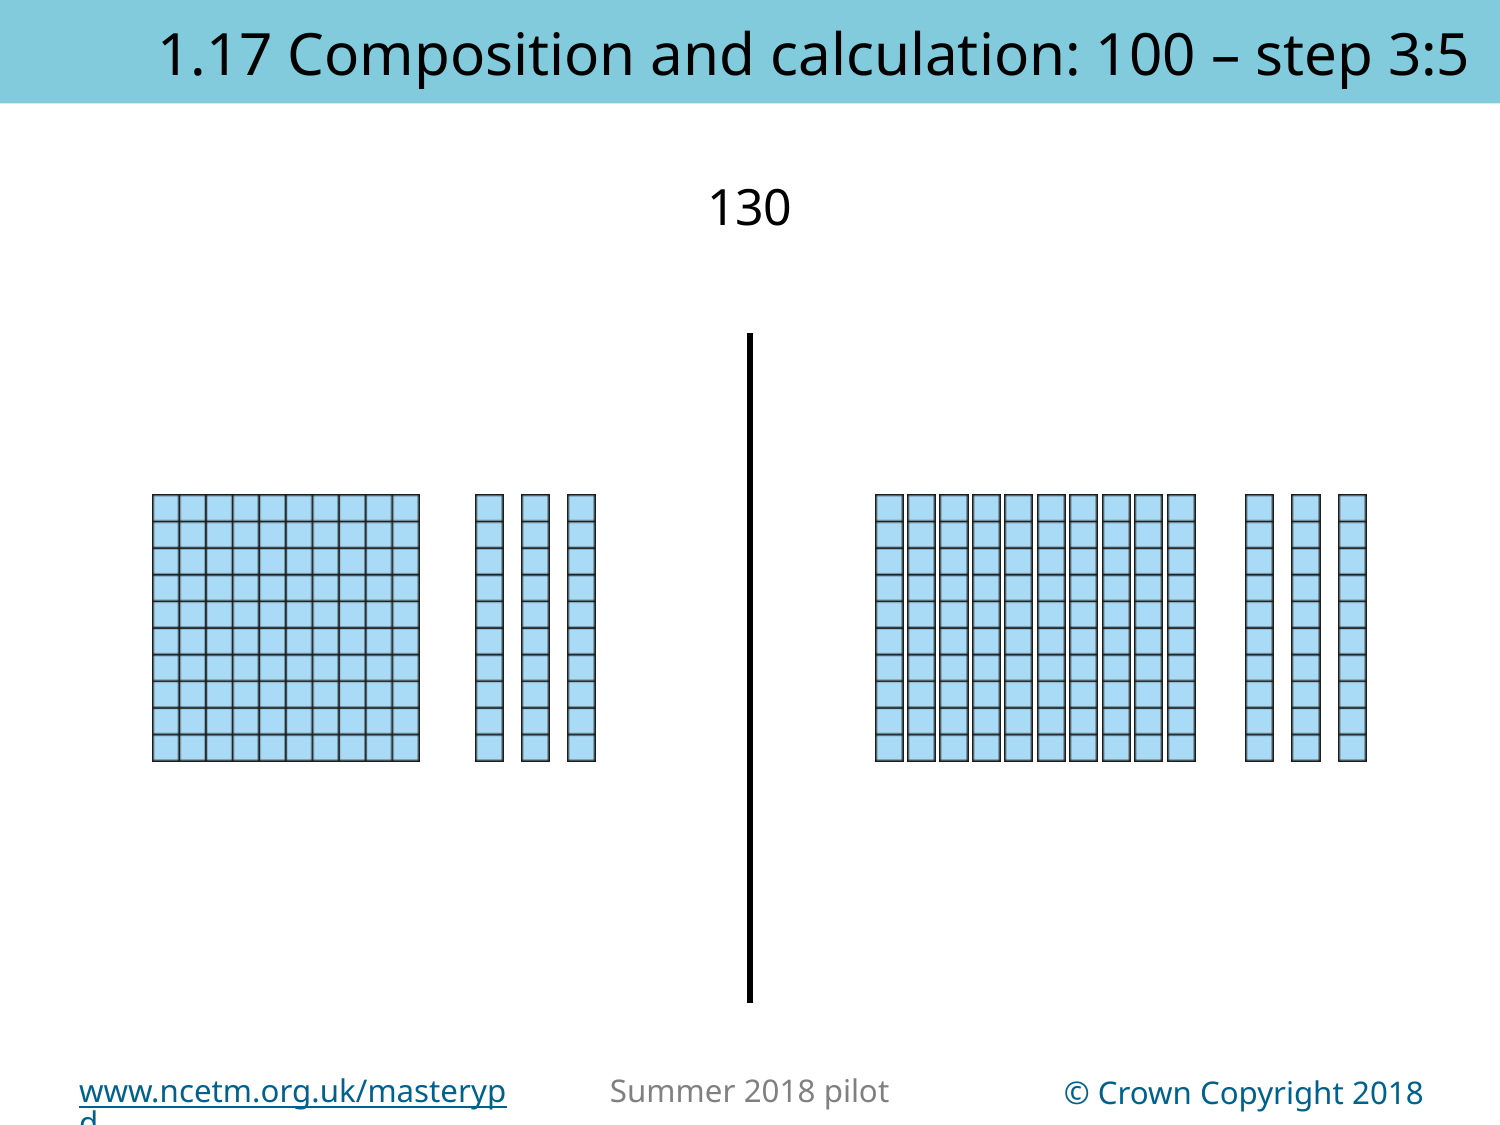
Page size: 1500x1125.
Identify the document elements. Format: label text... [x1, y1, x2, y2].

picture [972, 494, 1001, 763]
picture [474, 494, 504, 763]
text_box 130 [682, 168, 818, 243]
picture [1337, 494, 1367, 763]
picture [1036, 494, 1066, 763]
picture [1245, 494, 1275, 763]
picture [520, 494, 550, 763]
picture [567, 494, 596, 763]
picture [874, 494, 904, 763]
picture [152, 494, 421, 763]
picture [1166, 494, 1196, 763]
picture [1101, 494, 1131, 763]
list 1.17 Composition and calculation: 100 – step 3:5 [0, 0, 1500, 104]
picture [1069, 494, 1099, 763]
picture [1134, 494, 1164, 763]
picture [939, 494, 969, 763]
picture [907, 494, 936, 763]
picture [1291, 494, 1321, 763]
picture [1004, 494, 1034, 763]
